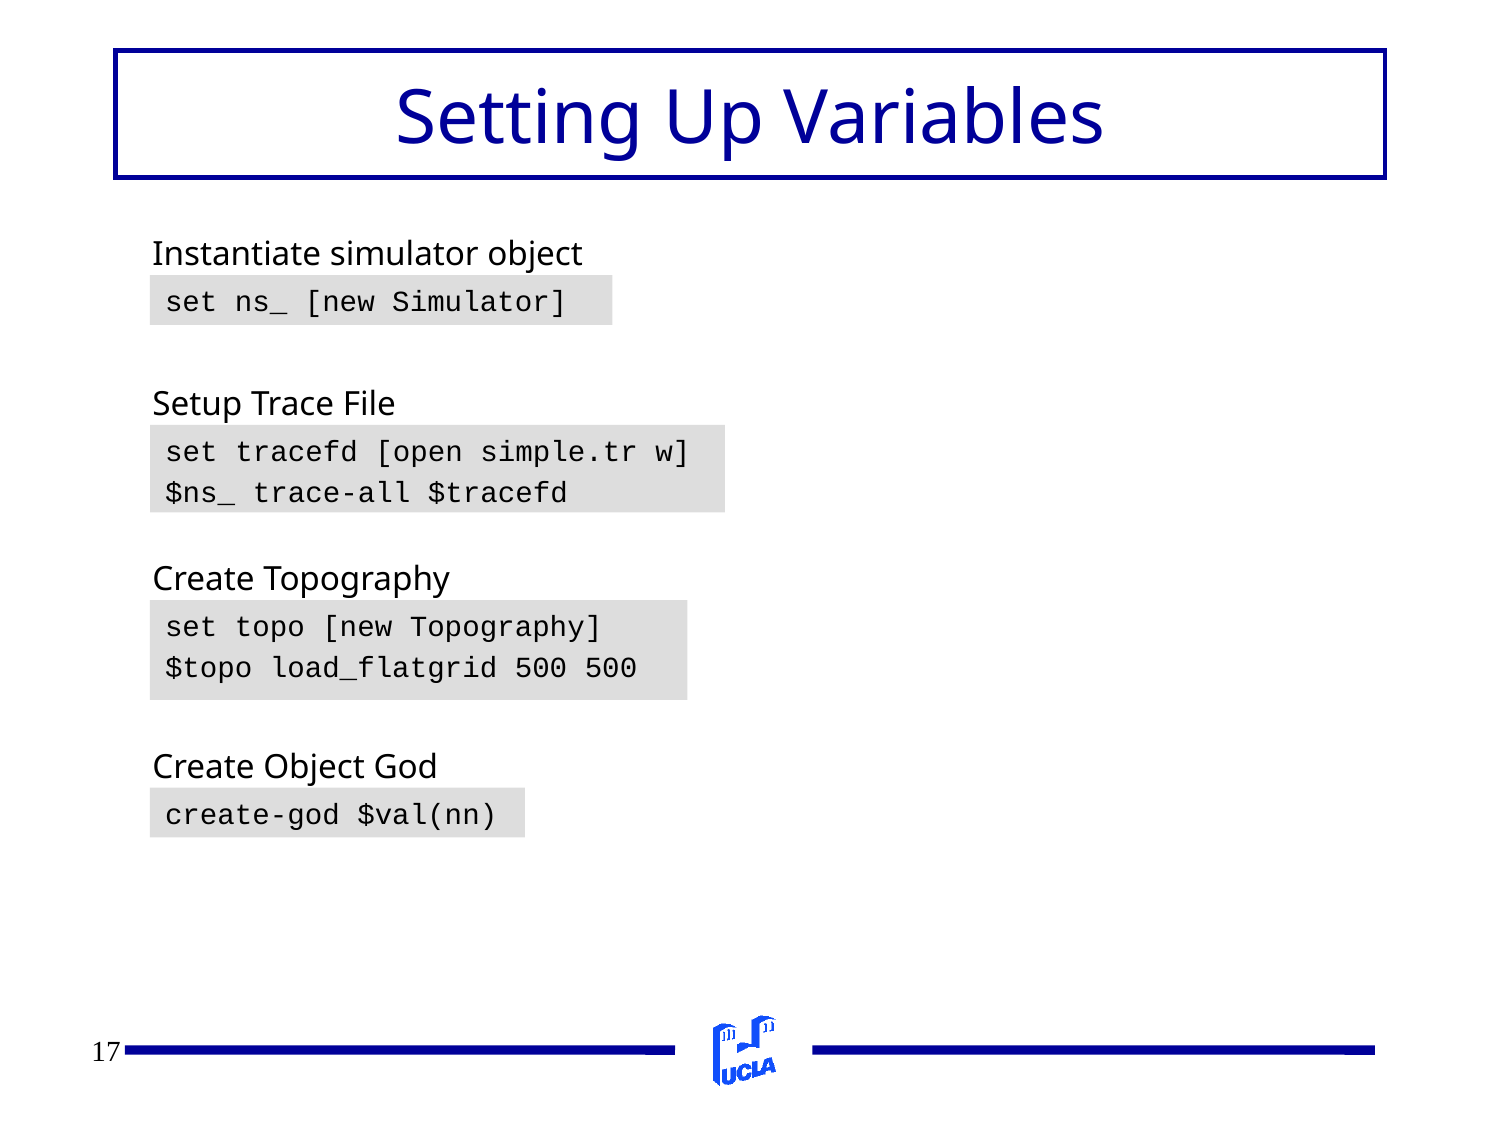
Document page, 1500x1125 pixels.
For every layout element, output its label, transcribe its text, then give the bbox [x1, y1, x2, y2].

picture [704, 1012, 785, 1090]
text_box Setup Trace File [137, 374, 1407, 438]
slide_number 17 [62, 1024, 151, 1076]
text_box Create Topography [137, 549, 1407, 613]
text_box set tracefd [open simple.tr w] $ns_ trace-all $tracefd [150, 438, 725, 513]
text_box set topo [new Topography] $topo load_flatgrid 500 500 [149, 613, 688, 700]
text_box create-god $val(nn) [149, 800, 525, 838]
title Setting Up Variables [113, 48, 1387, 180]
text_box Create Object God [137, 737, 1407, 800]
list Instantiate simulator object [137, 224, 1408, 288]
text_box set ns_ [new Simulator] [149, 275, 613, 325]
